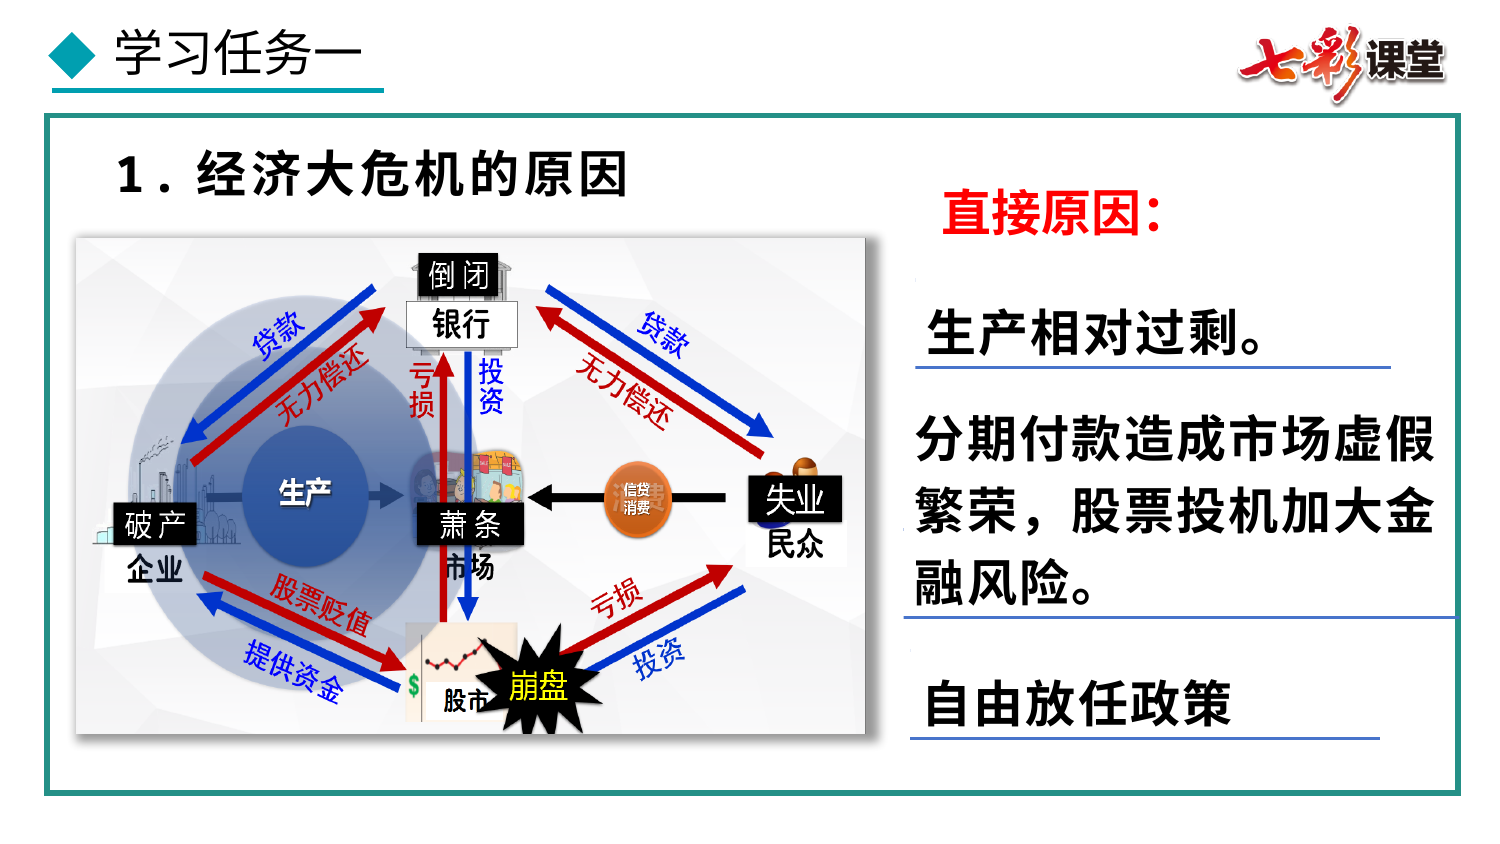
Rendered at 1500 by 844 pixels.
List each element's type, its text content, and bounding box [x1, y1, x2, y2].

text_box 1.经济大危机的原因 [100, 131, 720, 203]
text_box 直接原因： [926, 173, 1246, 249]
picture [1234, 20, 1451, 108]
picture [76, 237, 866, 734]
